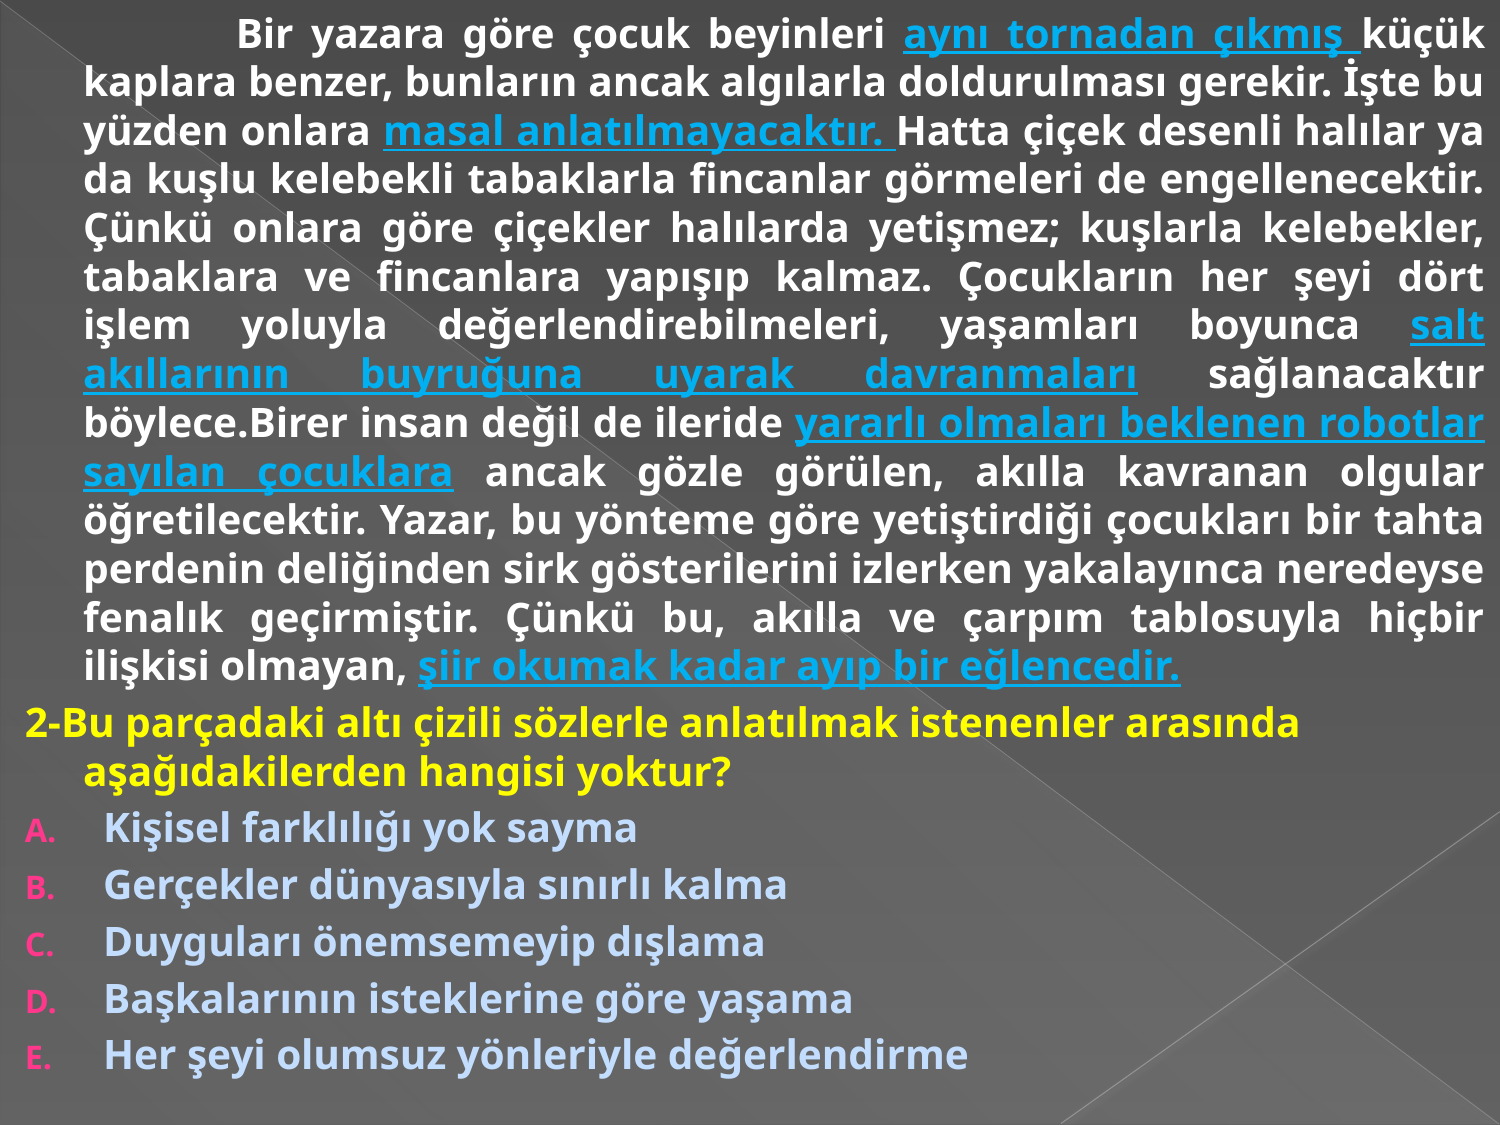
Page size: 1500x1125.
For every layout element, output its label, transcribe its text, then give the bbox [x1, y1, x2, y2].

list Bir yazara göre çocuk beyinleri aynı tornadan çıkmış küçük kaplara benzer, bunların ancak algılarla doldurulması gerekir. İşte bu yüzden onlara masal anlatılmayacaktır. Hatta çiçek desenli halılar ya da kuşlu kelebekli tabaklarla fincanlar görmeleri de engellenecektir. Çünkü onlara göre çiçekler halılarda yetişmez; kuşlarla kelebekler, tabaklara ve fincanlara yapışıp kalmaz. Çocukların her şeyi dört işlem yoluyla değerlendirebilmeleri, yaşamları boyunca salt akıllarının buyruğuna uyarak davranmaları sağlanacaktır böylece.Birer insan değil de ileride yararlı olmaları beklenen robotlar sayılan çocuklara ancak gözle görülen, akılla kavranan olgular öğretilecektir. Yazar, bu yönteme göre yetiştirdiği çocukları bir tahta perdenin deliğinden sirk gösterilerini izlerken yakalayınca neredeyse fenalık geçirmiştir. Çünkü bu, akılla ve çarpım tablosuyla hiçbir ilişkisi olmayan, şiir okumak kadar ayıp bir eğlencedir. 2-Bu parçadaki altı çizili sözlerle anlatılmak istenenler arasında aşağıdakilerden hangisi yoktur? Kişisel farklılığı yok sayma Gerçekler dünyasıyla sınırlı kalma Duyguları önemsemeyip dışlama Başkalarının isteklerine göre yaşama Her şeyi olumsuz yönleriyle değerlendirme [0, 0, 1500, 1125]
